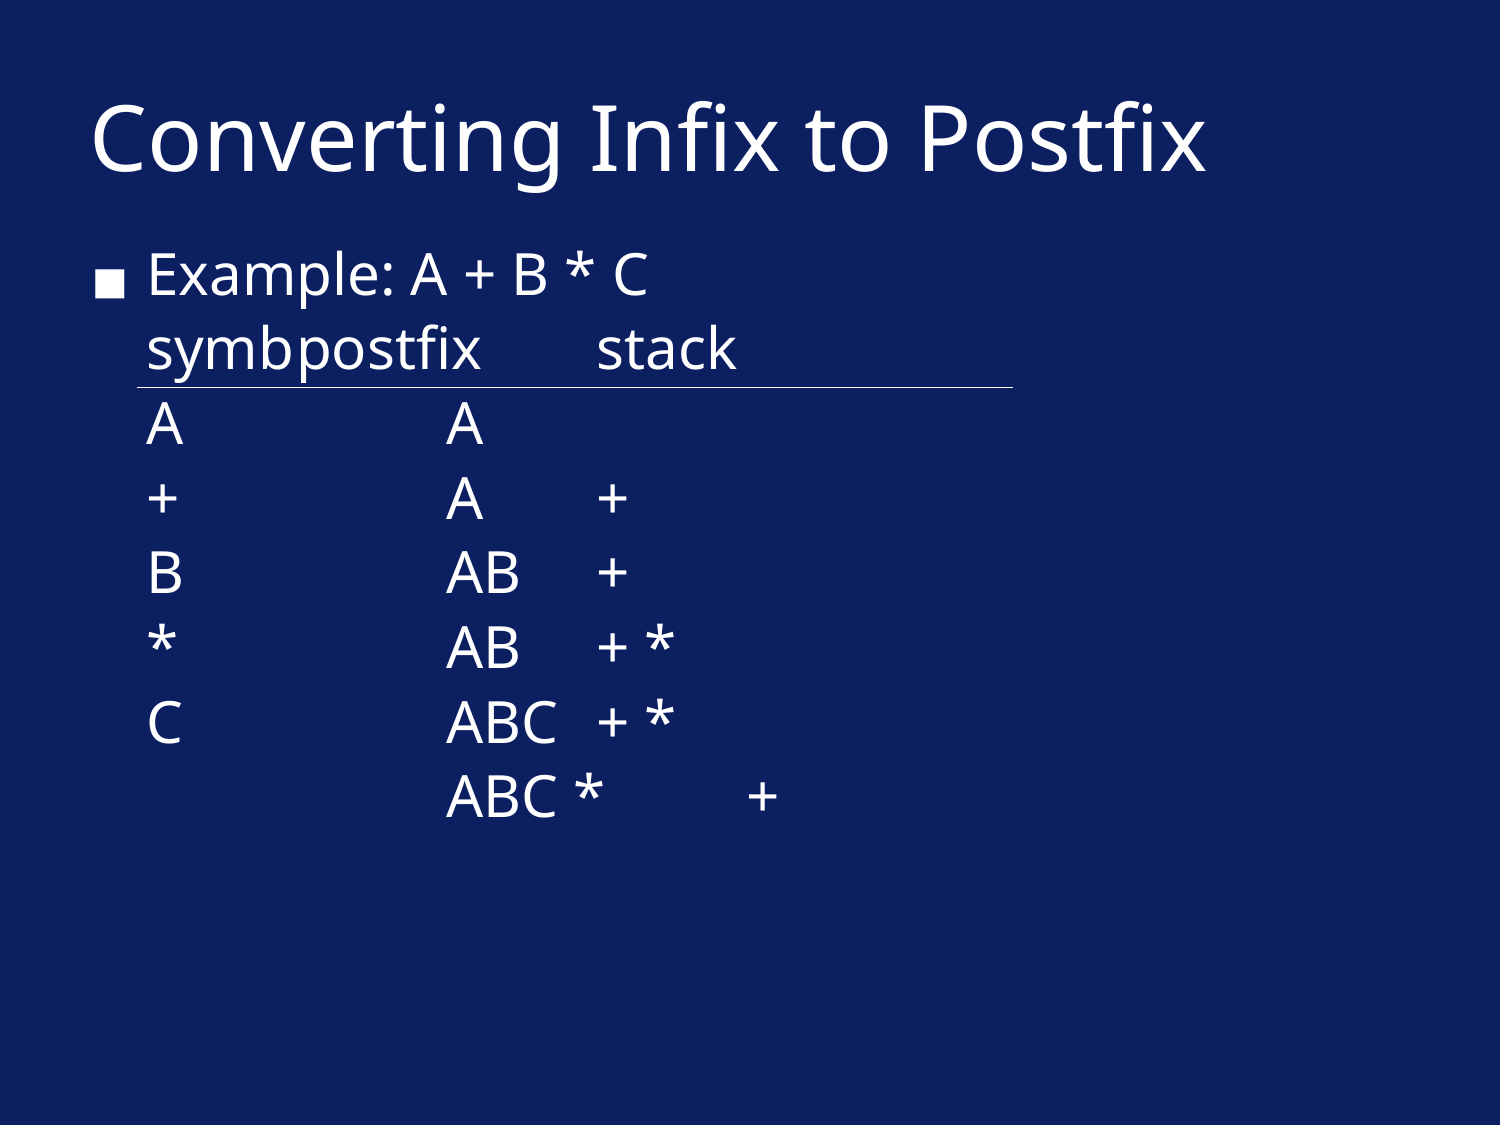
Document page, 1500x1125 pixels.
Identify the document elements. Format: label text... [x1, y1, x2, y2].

list Example: A + B * C symb postfix stack A A + A + B AB + * AB + * C ABC + * ABC * + [75, 237, 1425, 988]
title Converting Infix to Postfix [74, 59, 1425, 210]
